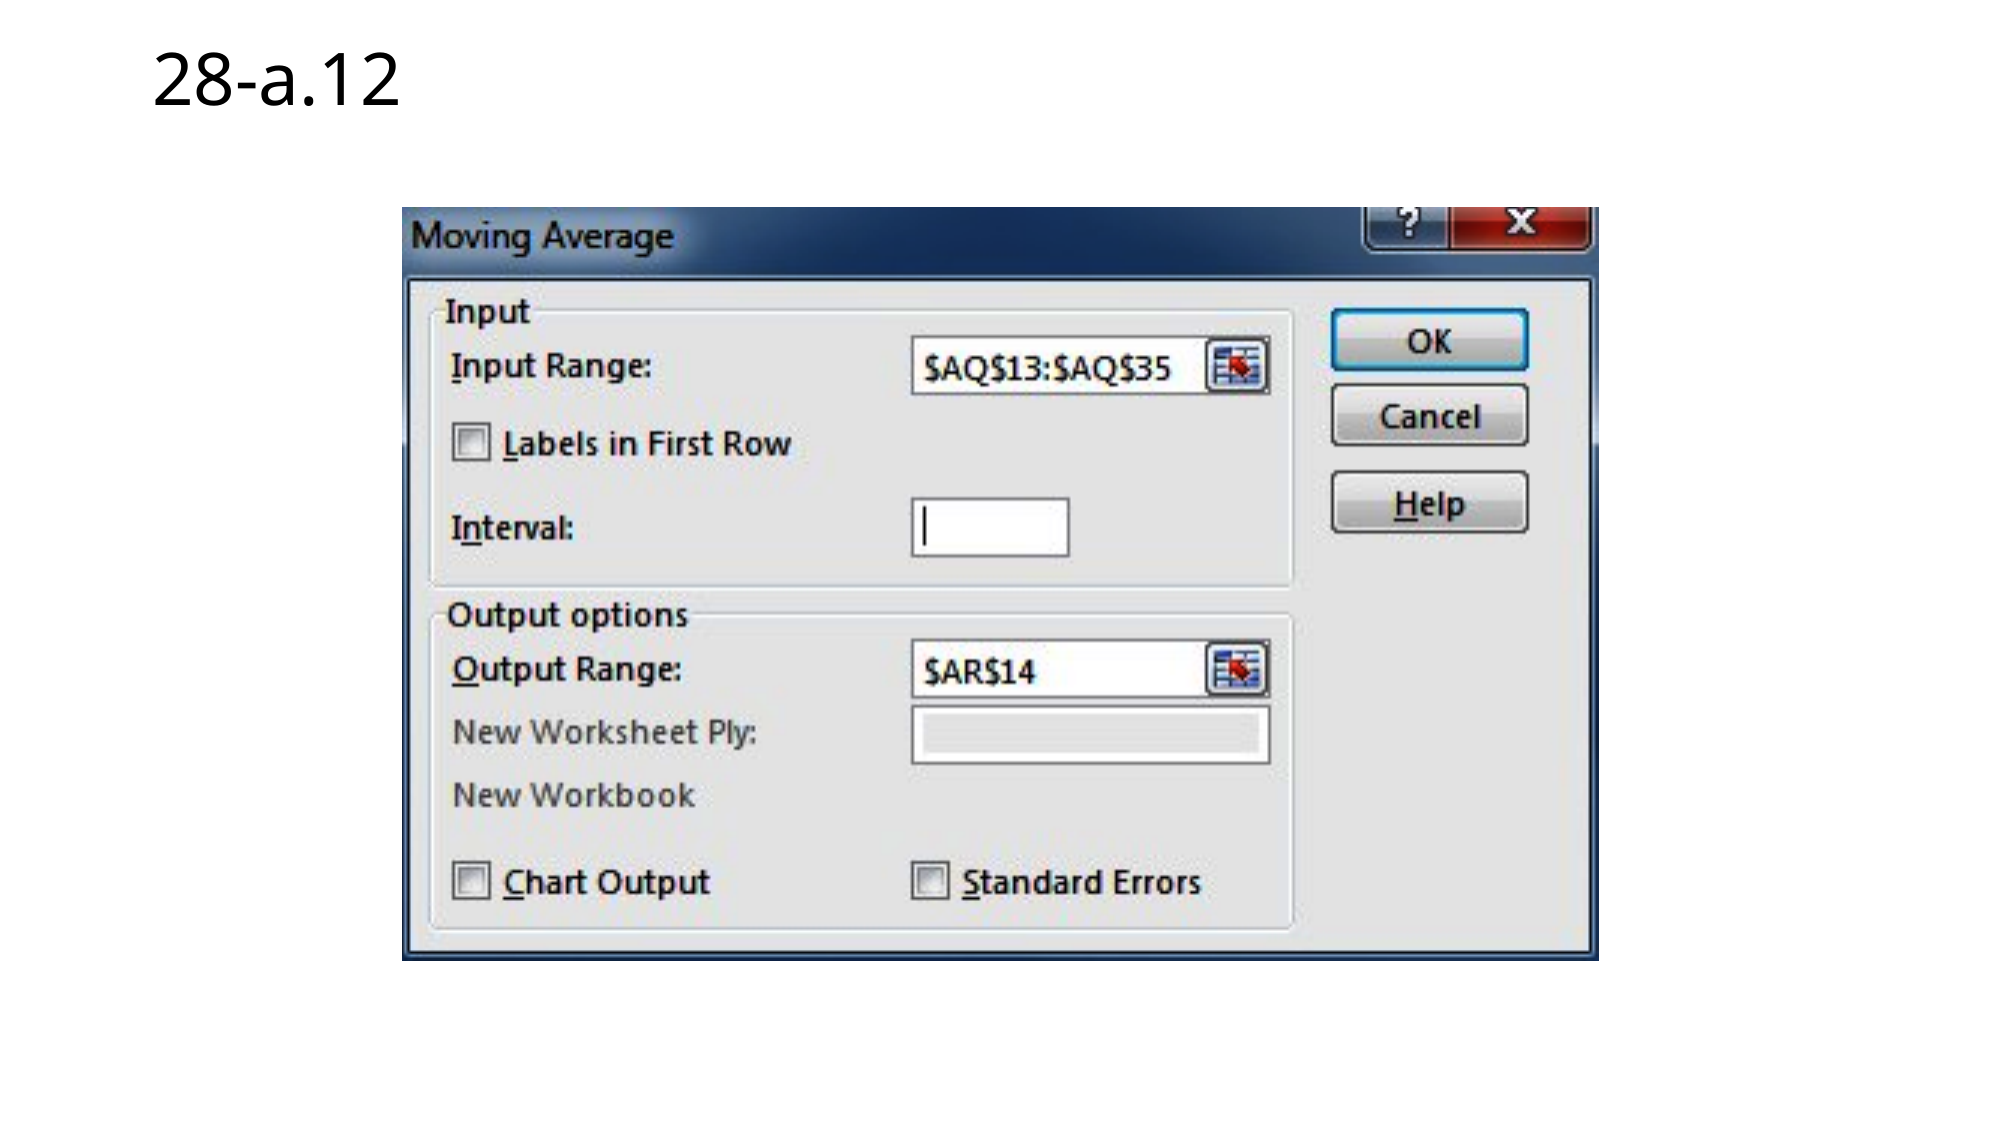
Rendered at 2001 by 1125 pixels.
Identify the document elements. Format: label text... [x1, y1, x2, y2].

title 28-a.12 [137, 35, 1863, 130]
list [402, 207, 1599, 961]
